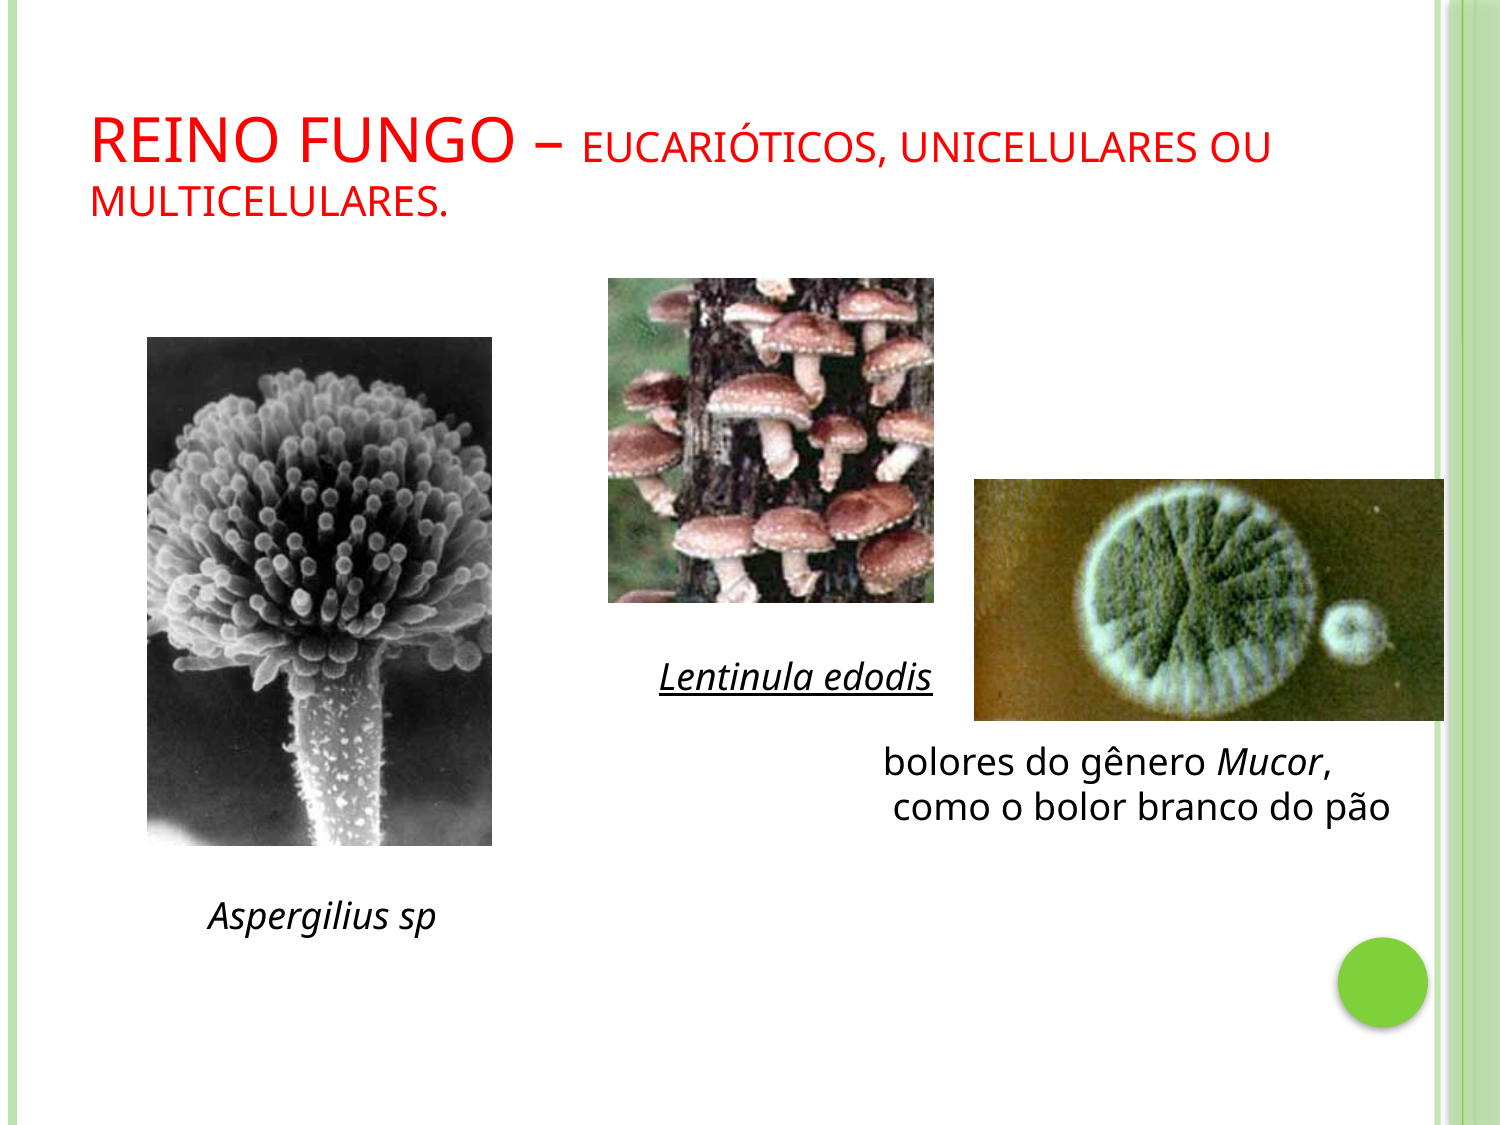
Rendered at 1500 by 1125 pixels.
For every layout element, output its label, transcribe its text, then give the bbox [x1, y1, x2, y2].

text_box bolores do gênero Mucor, como o bolor branco do pão [868, 730, 1489, 836]
title REINO FUNGO – eucarióticos, unicelulares ou multicelulares. [75, 45, 1300, 233]
picture [607, 278, 934, 603]
text_box Lentinula edodis [643, 645, 958, 705]
picture [147, 337, 493, 847]
text_box Aspergilius sp [193, 884, 453, 990]
picture [973, 479, 1444, 721]
